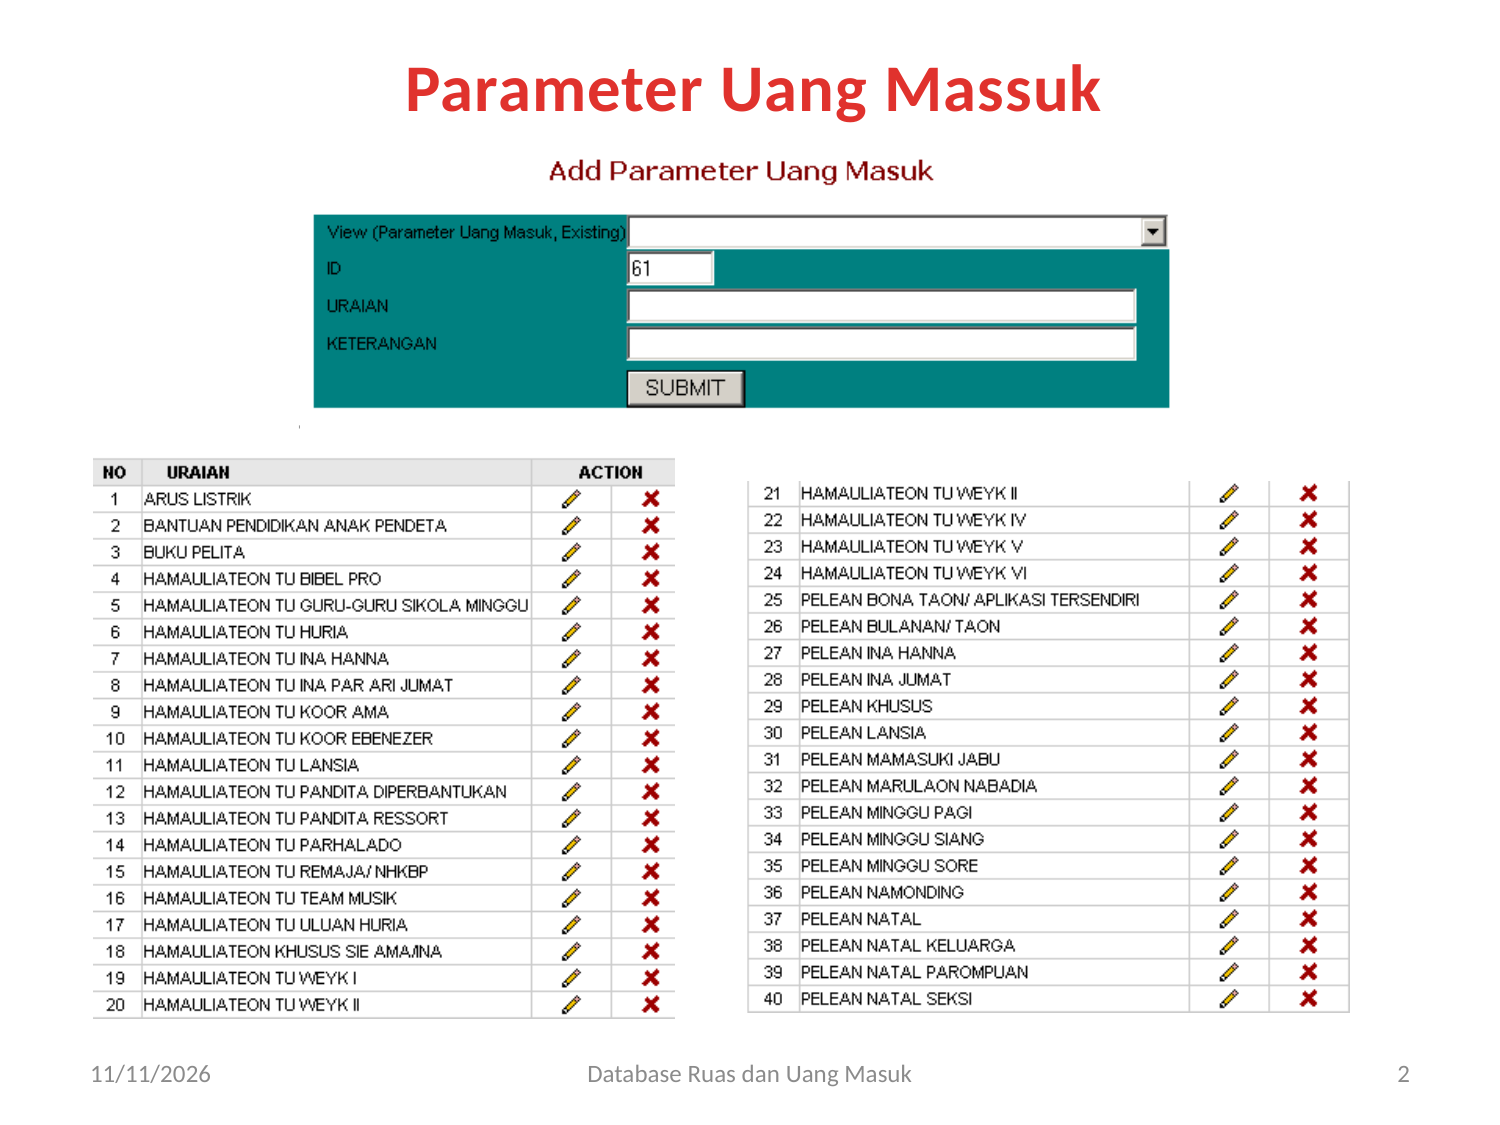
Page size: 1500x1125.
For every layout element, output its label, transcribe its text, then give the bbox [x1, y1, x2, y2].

slide_number 2 [1074, 1042, 1425, 1103]
text_box Parameter Uang Massuk [390, 37, 1118, 133]
picture [93, 149, 1179, 1019]
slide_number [75, 1042, 425, 1103]
picture [746, 480, 1351, 1013]
footer Database Ruas dan Uang Masuk [512, 1042, 988, 1103]
